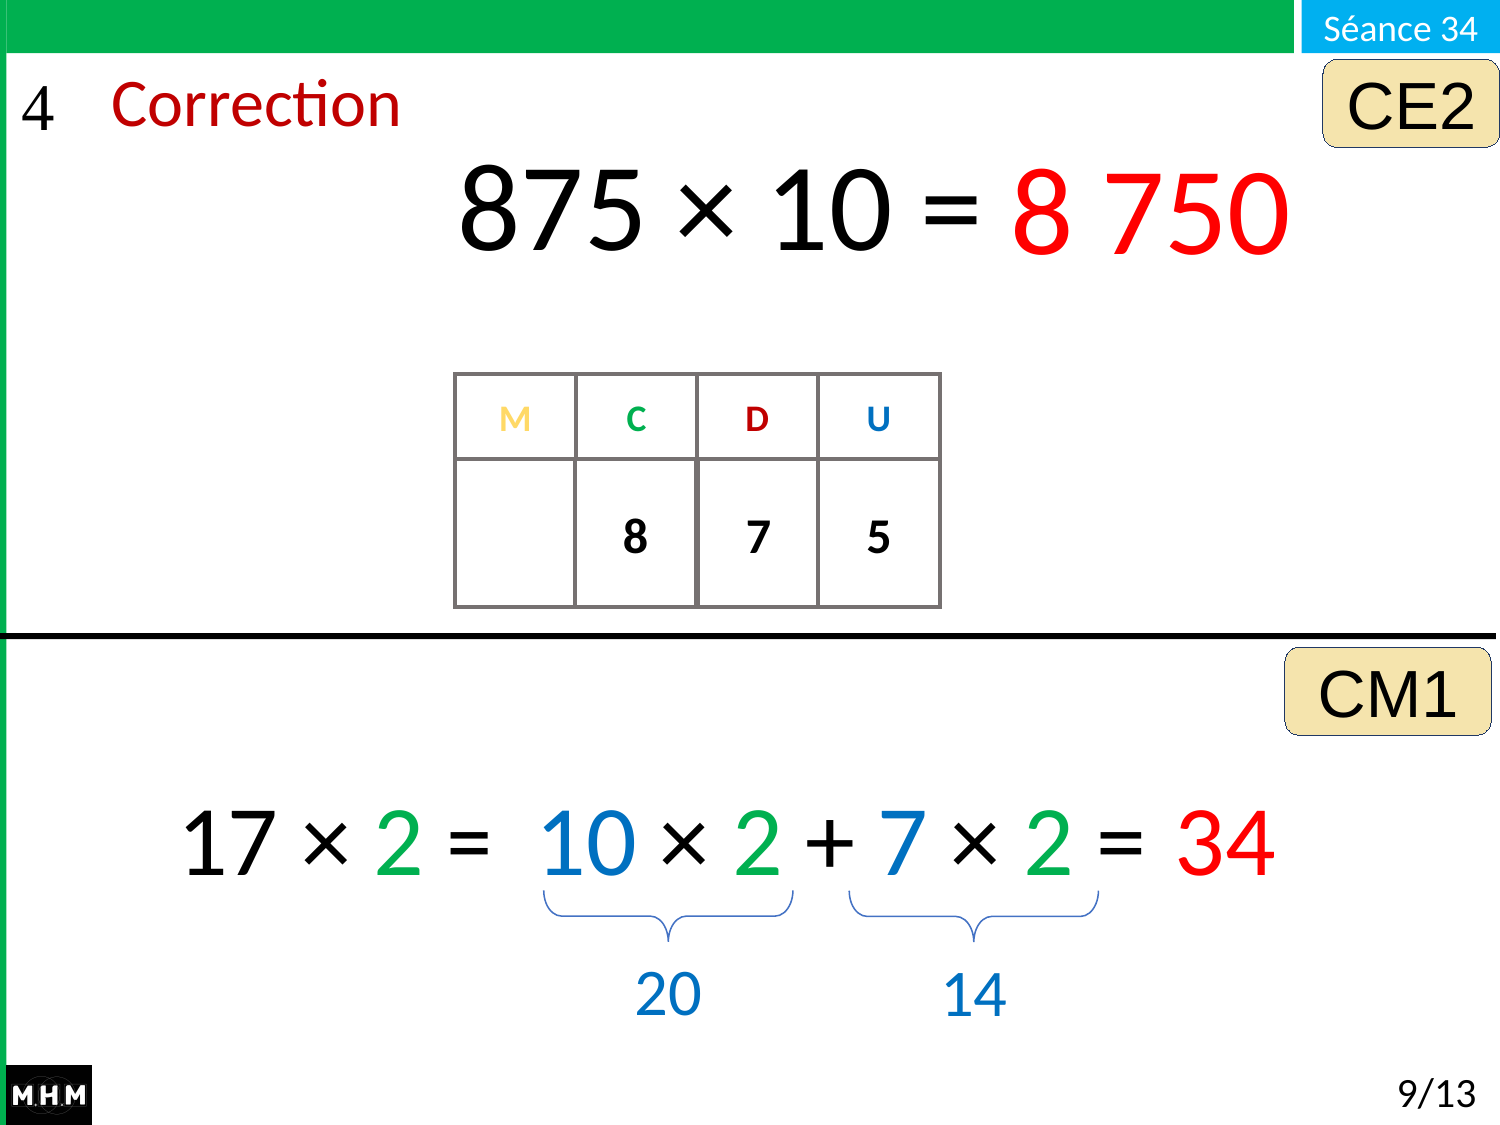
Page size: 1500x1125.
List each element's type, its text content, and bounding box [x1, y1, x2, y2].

text_box [453, 457, 573, 609]
text_box 8 [573, 457, 698, 609]
text_box D [699, 372, 816, 457]
title Correction [96, 60, 1330, 150]
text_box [543, 890, 794, 1037]
text_box 875 × 10 = [442, 118, 1243, 283]
text_box 10 × 2 + 7 × 2 = … [487, 767, 1154, 903]
text_box M [453, 372, 578, 457]
picture [6, 1065, 92, 1125]
list 9/13 [1373, 1064, 1500, 1125]
text_box 17 × 2 = … [96, 767, 487, 903]
text_box CE2 [1322, 59, 1500, 148]
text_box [848, 890, 1099, 1037]
text_box C [578, 372, 699, 457]
text_box CM1 [1284, 647, 1492, 736]
text_box 34 [1154, 767, 1297, 903]
text_box 7 [698, 457, 816, 609]
text_box 5 [816, 457, 942, 609]
text_box U [816, 372, 942, 457]
text_box 8 750 [995, 122, 1337, 287]
